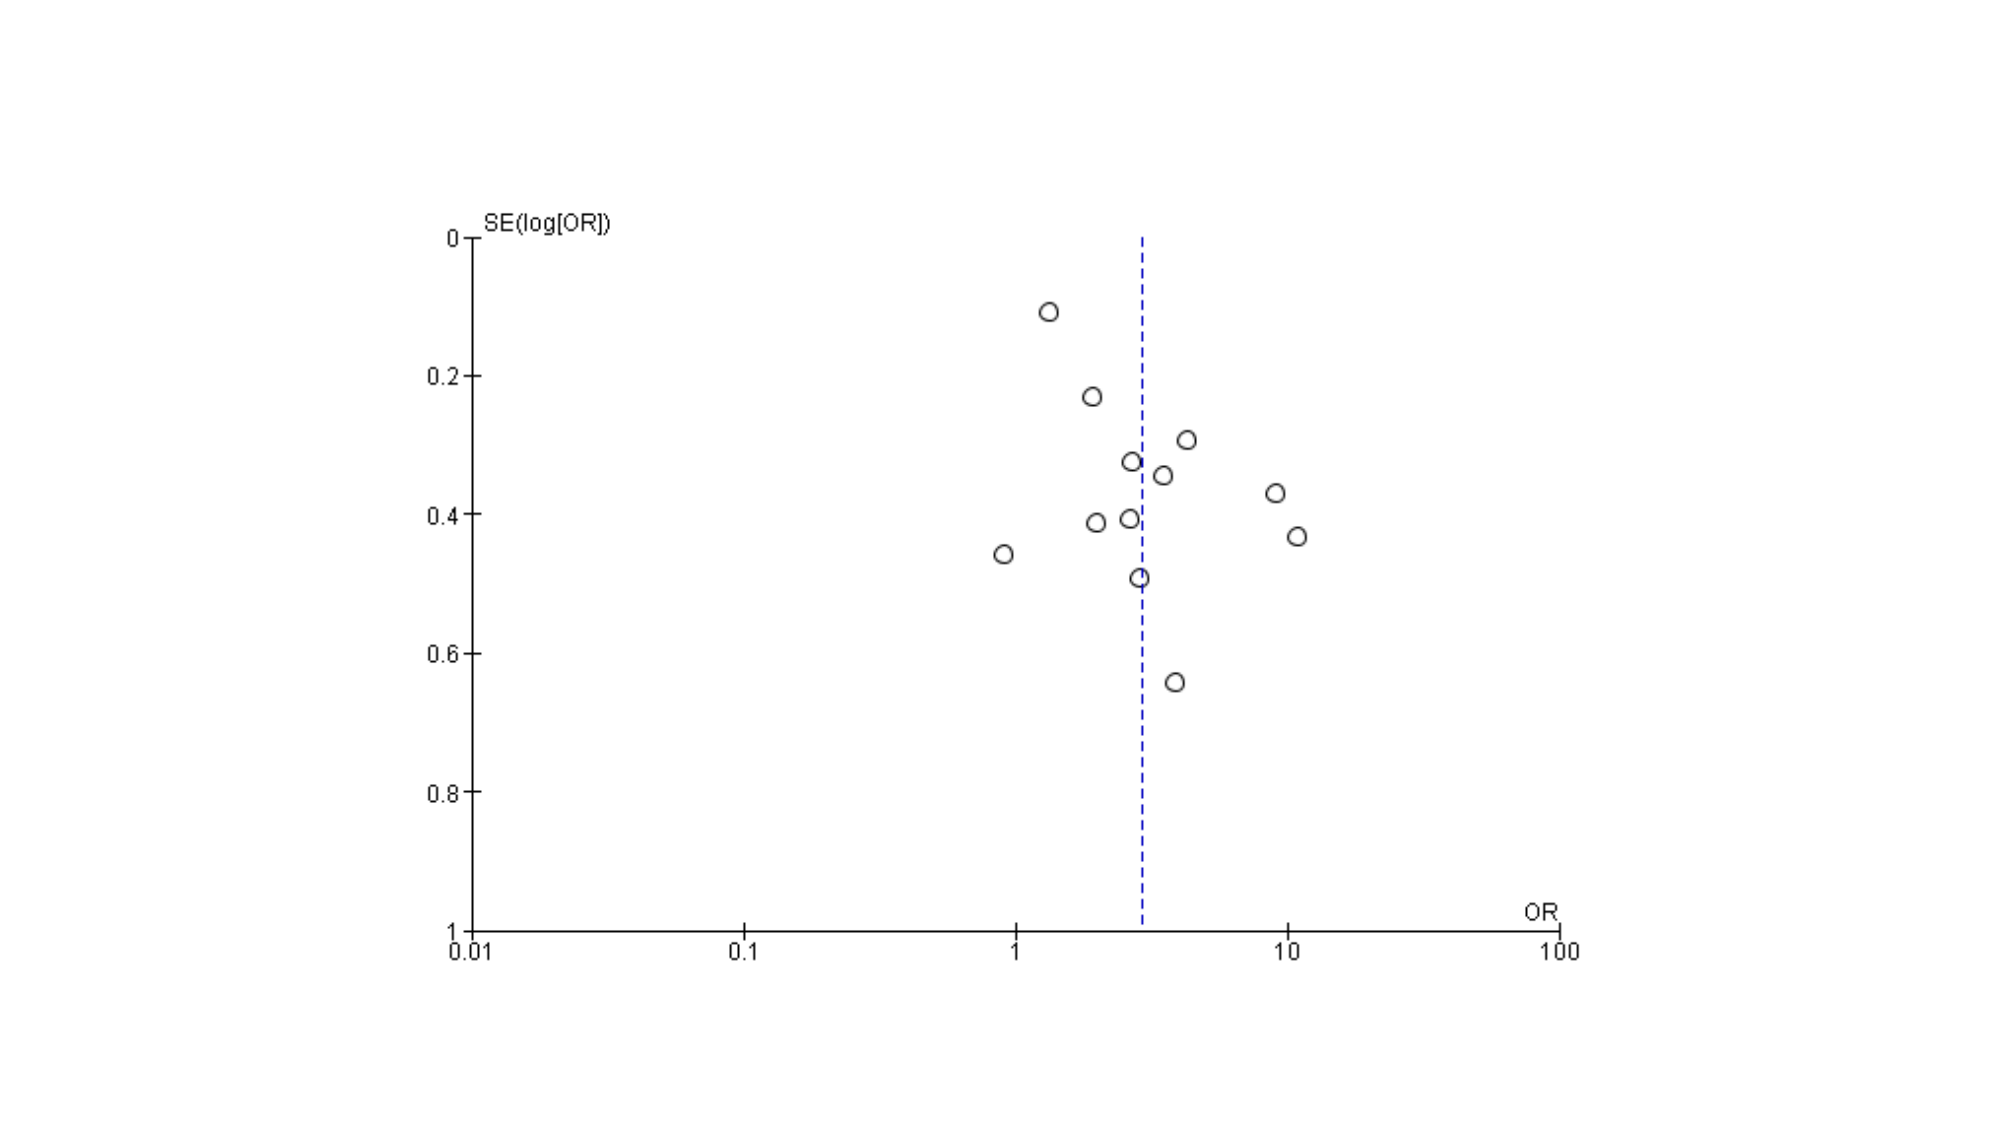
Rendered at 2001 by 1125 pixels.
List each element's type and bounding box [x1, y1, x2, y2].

picture [409, 206, 1591, 994]
